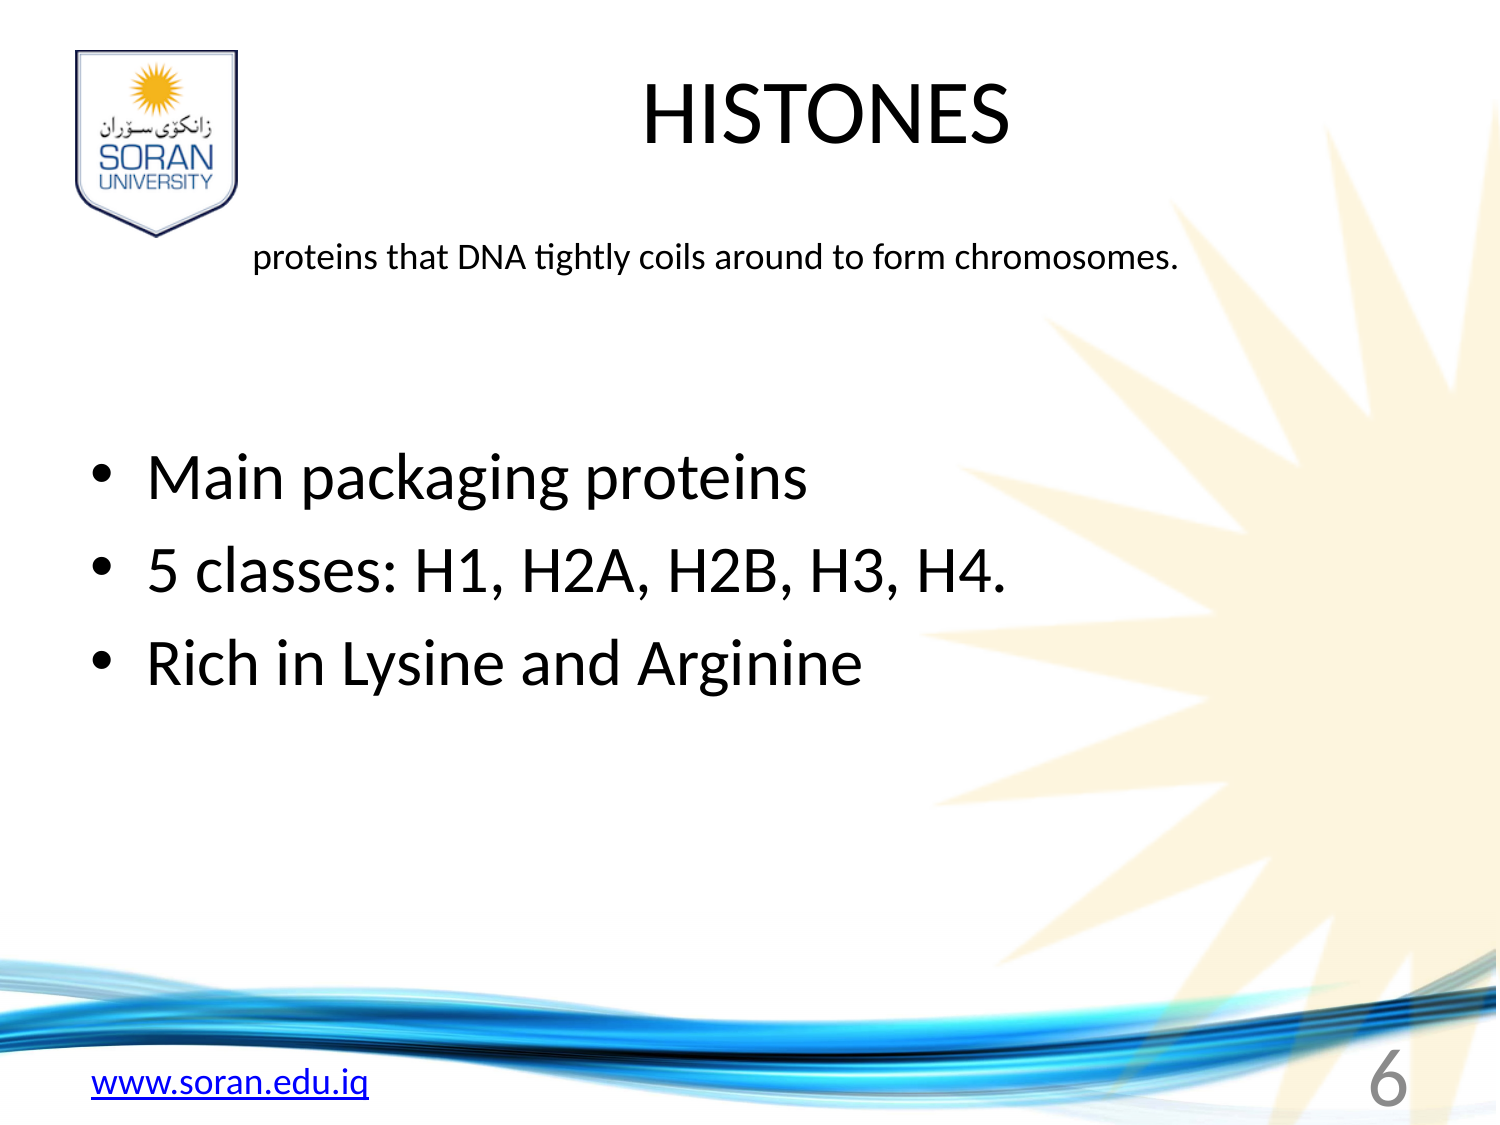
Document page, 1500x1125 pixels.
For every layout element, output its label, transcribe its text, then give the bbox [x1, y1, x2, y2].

title HISTONES [300, 12, 1213, 201]
slide_number 6 [1074, 1042, 1425, 1103]
text_box proteins that DNA tightly coils around to form chromosomes. [237, 224, 1500, 285]
picture [75, 50, 238, 238]
picture [0, 285, 1500, 1125]
list Main packaging proteins 5 classes: H1, H2A, H2B, H3, H4. Rich in Lysine and Arginine [75, 425, 1425, 1100]
picture [919, 99, 1500, 224]
